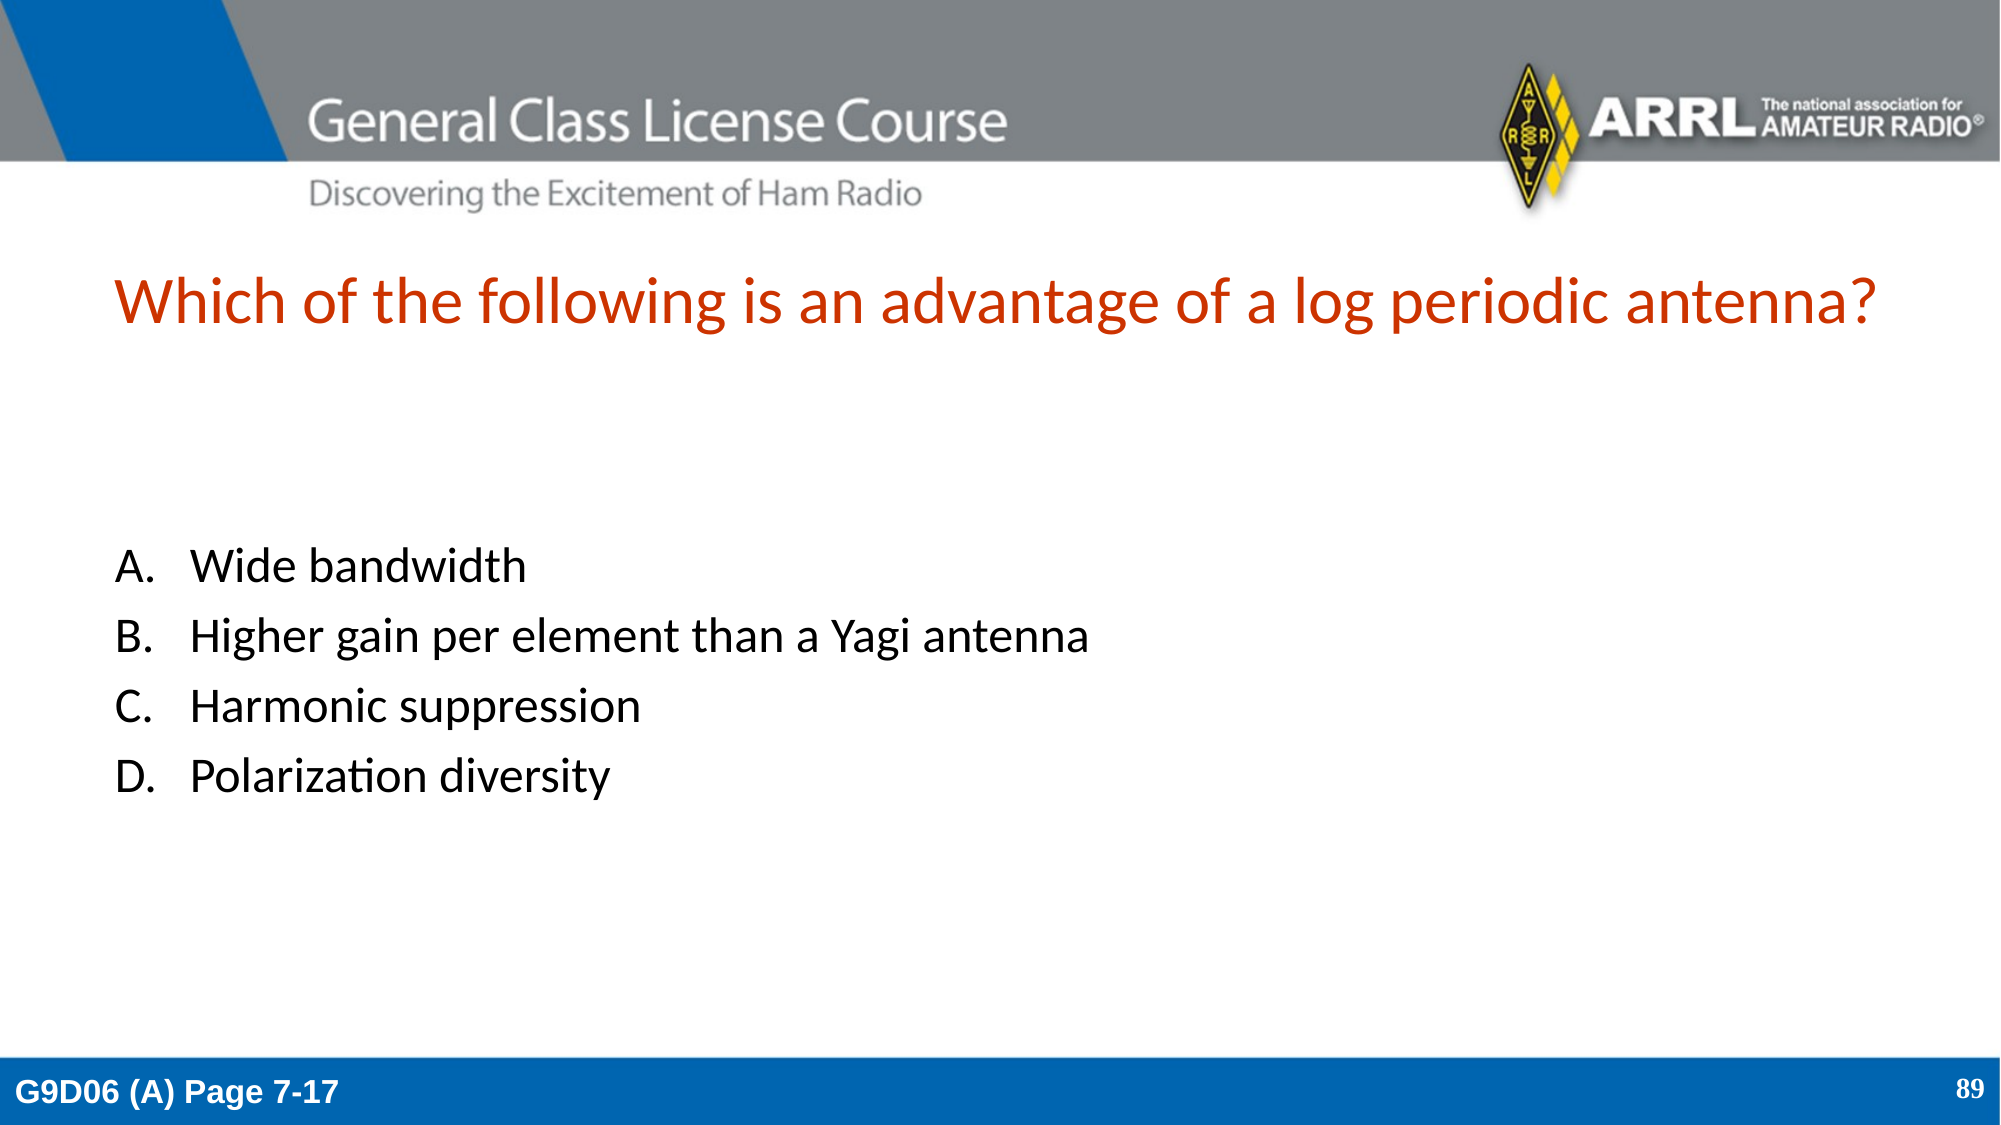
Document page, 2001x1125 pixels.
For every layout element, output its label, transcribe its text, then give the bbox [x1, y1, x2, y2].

text_box 89 [1875, 1062, 2000, 1113]
list Wide bandwidth Higher gain per element than a Yagi antenna Harmonic suppression Polarization diversity [99, 525, 1900, 1005]
picture [0, 0, 2001, 1125]
title Which of the following is an advantage of a log periodic antenna? [99, 249, 1900, 468]
text_box G9D06 (A) Page 7-17 [0, 1062, 1313, 1118]
